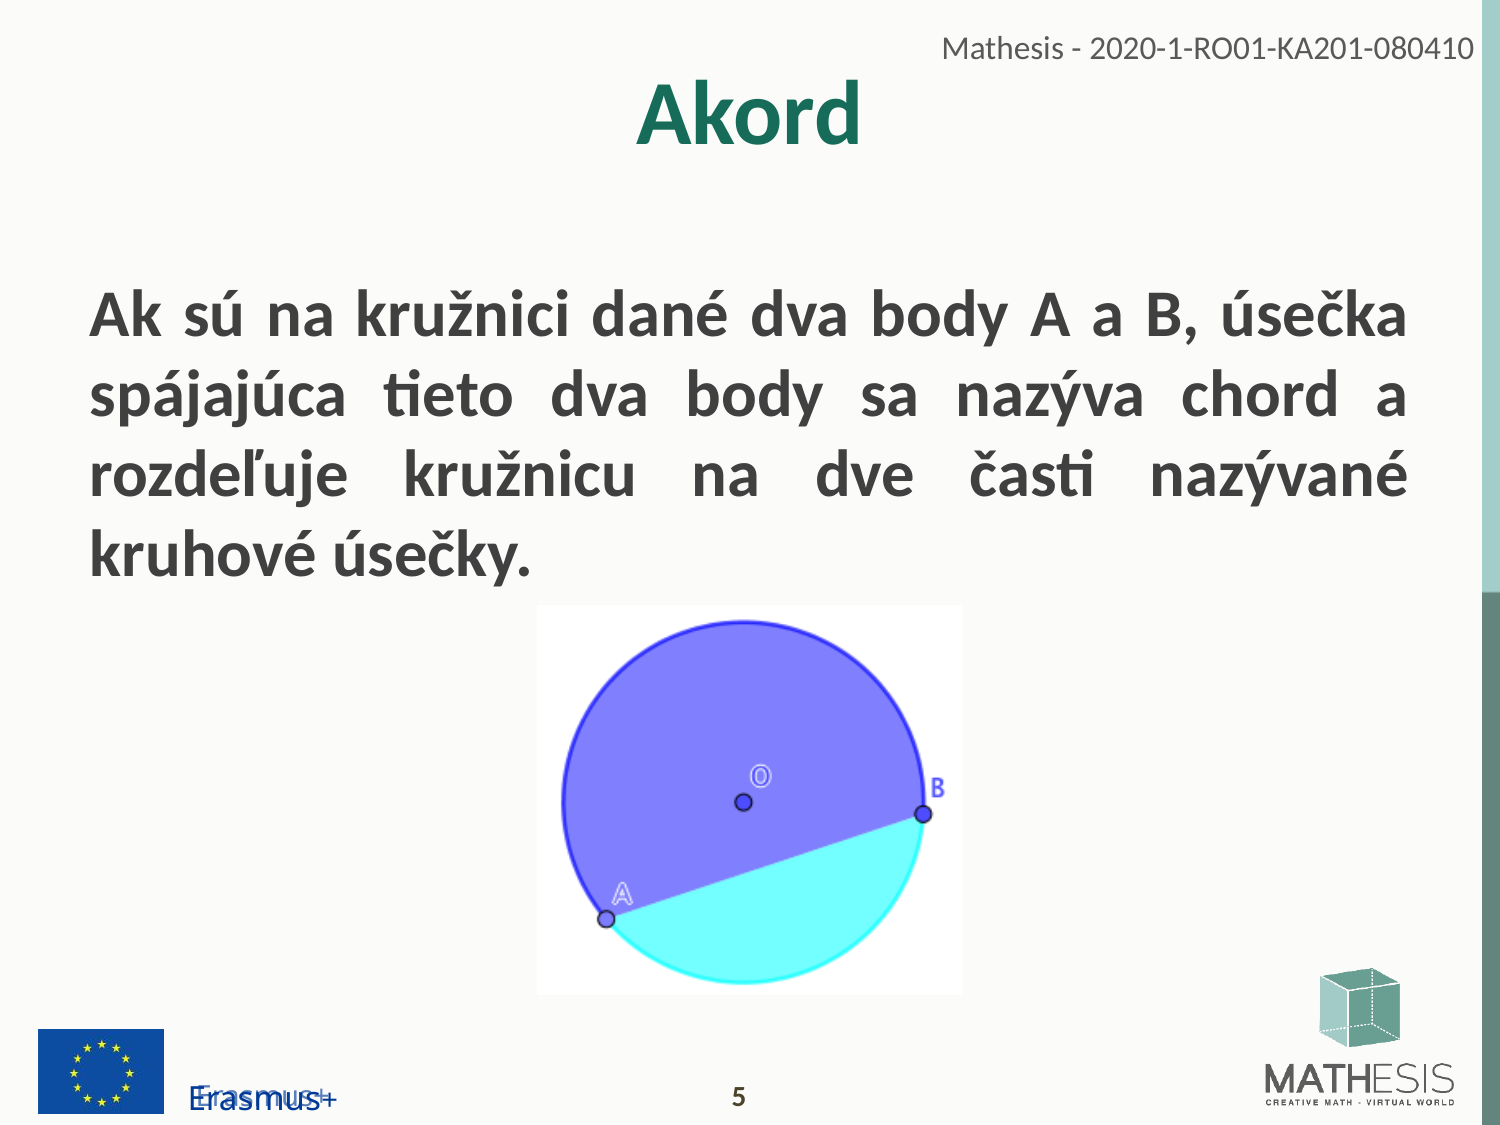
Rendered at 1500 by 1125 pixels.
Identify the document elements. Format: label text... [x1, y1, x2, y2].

list Ak sú na kružnici dané dva body A a B, úsečka spájajúca tieto dva body sa nazýva chord a rozdeľuje kružnicu na dve časti nazývané kruhové úsečky. [75, 262, 1425, 1005]
picture [38, 1029, 164, 1114]
picture [537, 605, 963, 996]
title Akord [75, 45, 1425, 233]
